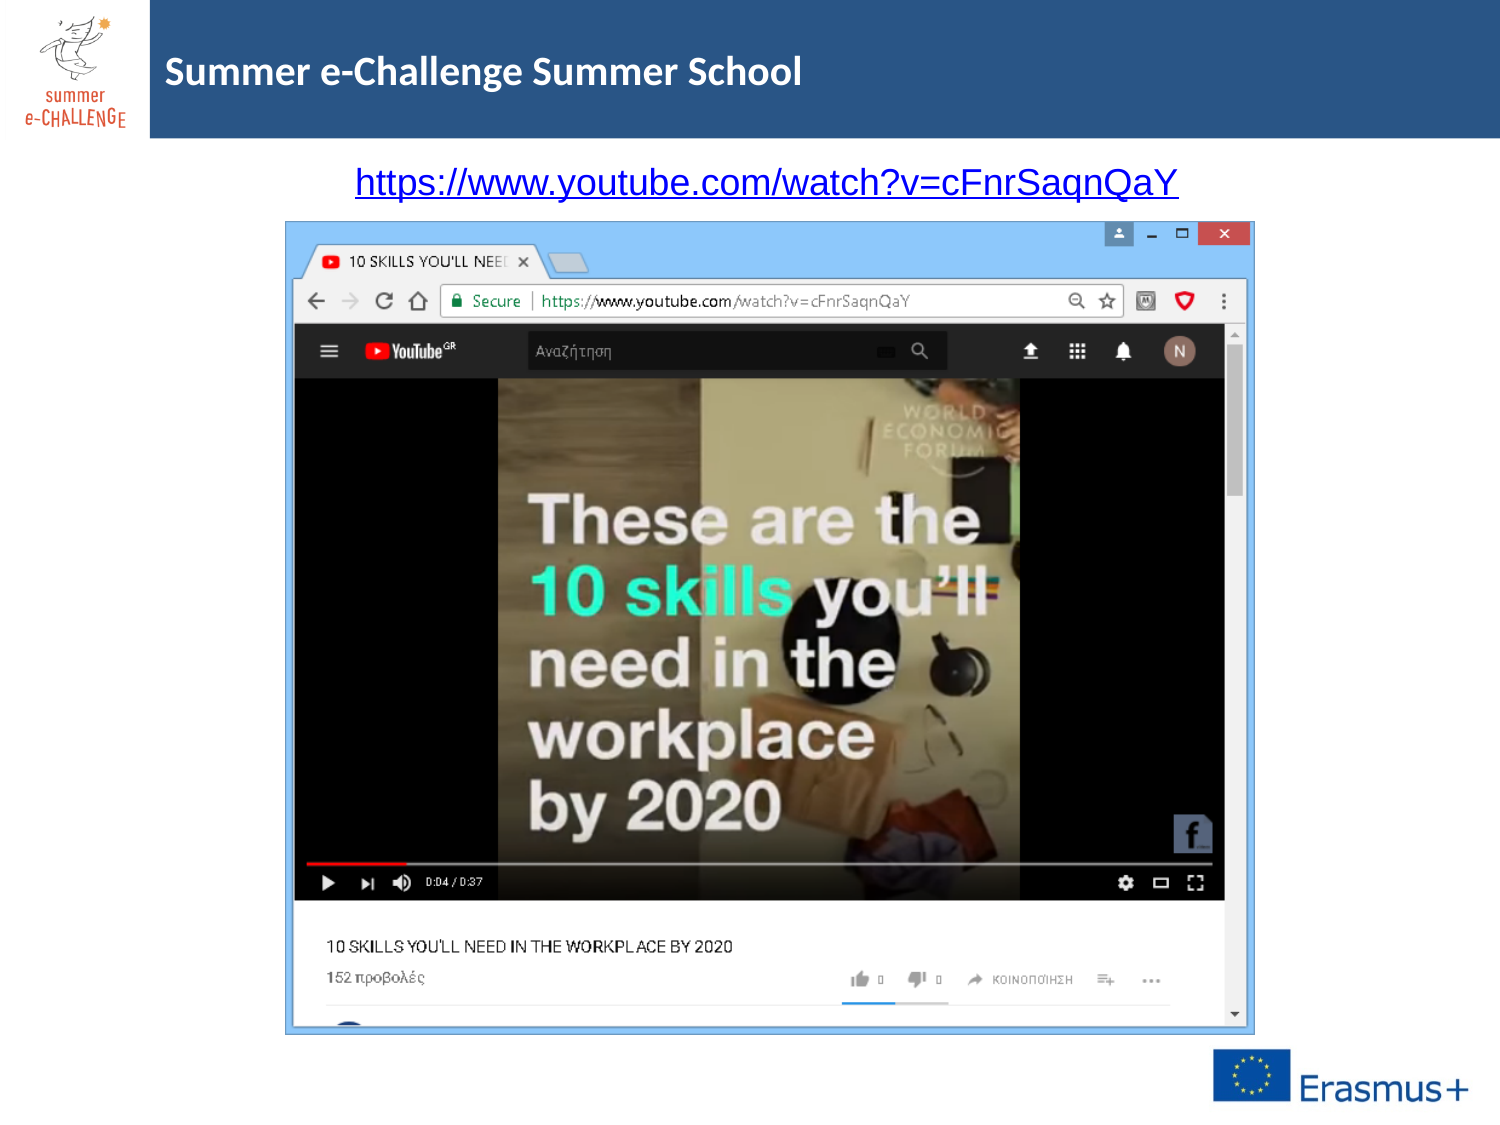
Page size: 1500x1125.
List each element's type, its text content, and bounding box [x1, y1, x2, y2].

text_box https://www.youtube.com/watch?v=cFnrSaqnQaY [340, 150, 1199, 220]
text_box Summer e-Challenge Summer School [163, 0, 1500, 139]
picture [0, 0, 160, 153]
picture [284, 221, 1483, 1116]
